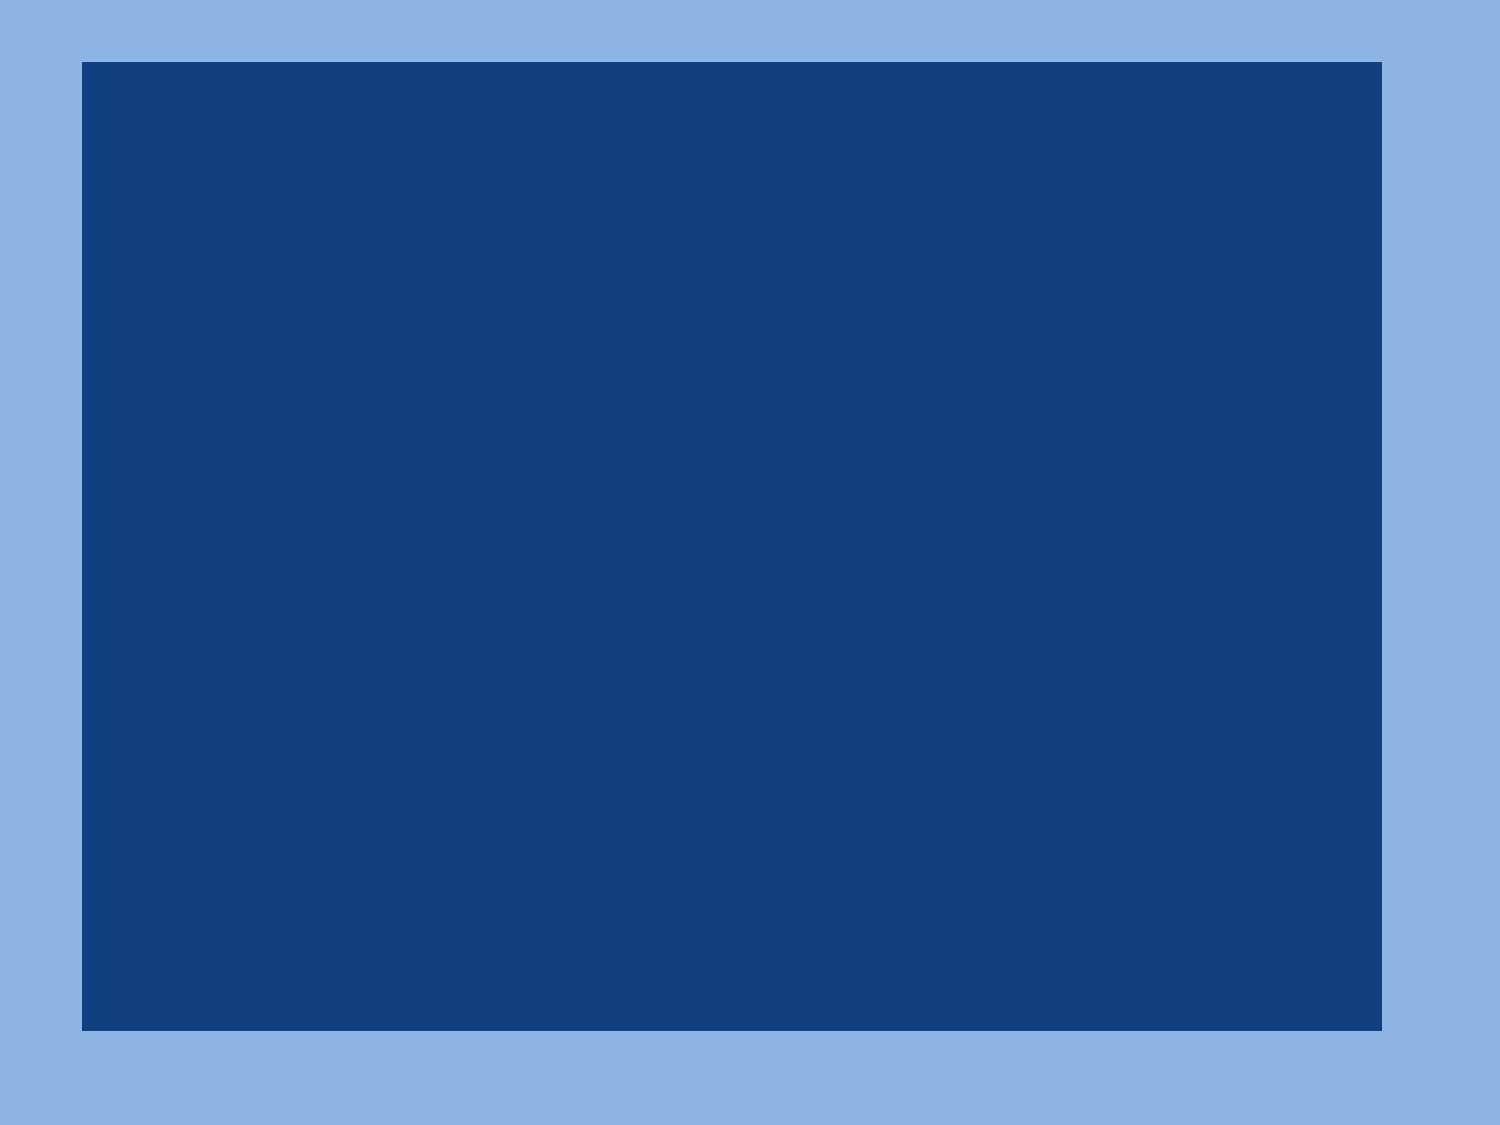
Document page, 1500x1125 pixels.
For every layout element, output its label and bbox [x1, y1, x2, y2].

text_box [81, 61, 1384, 1032]
